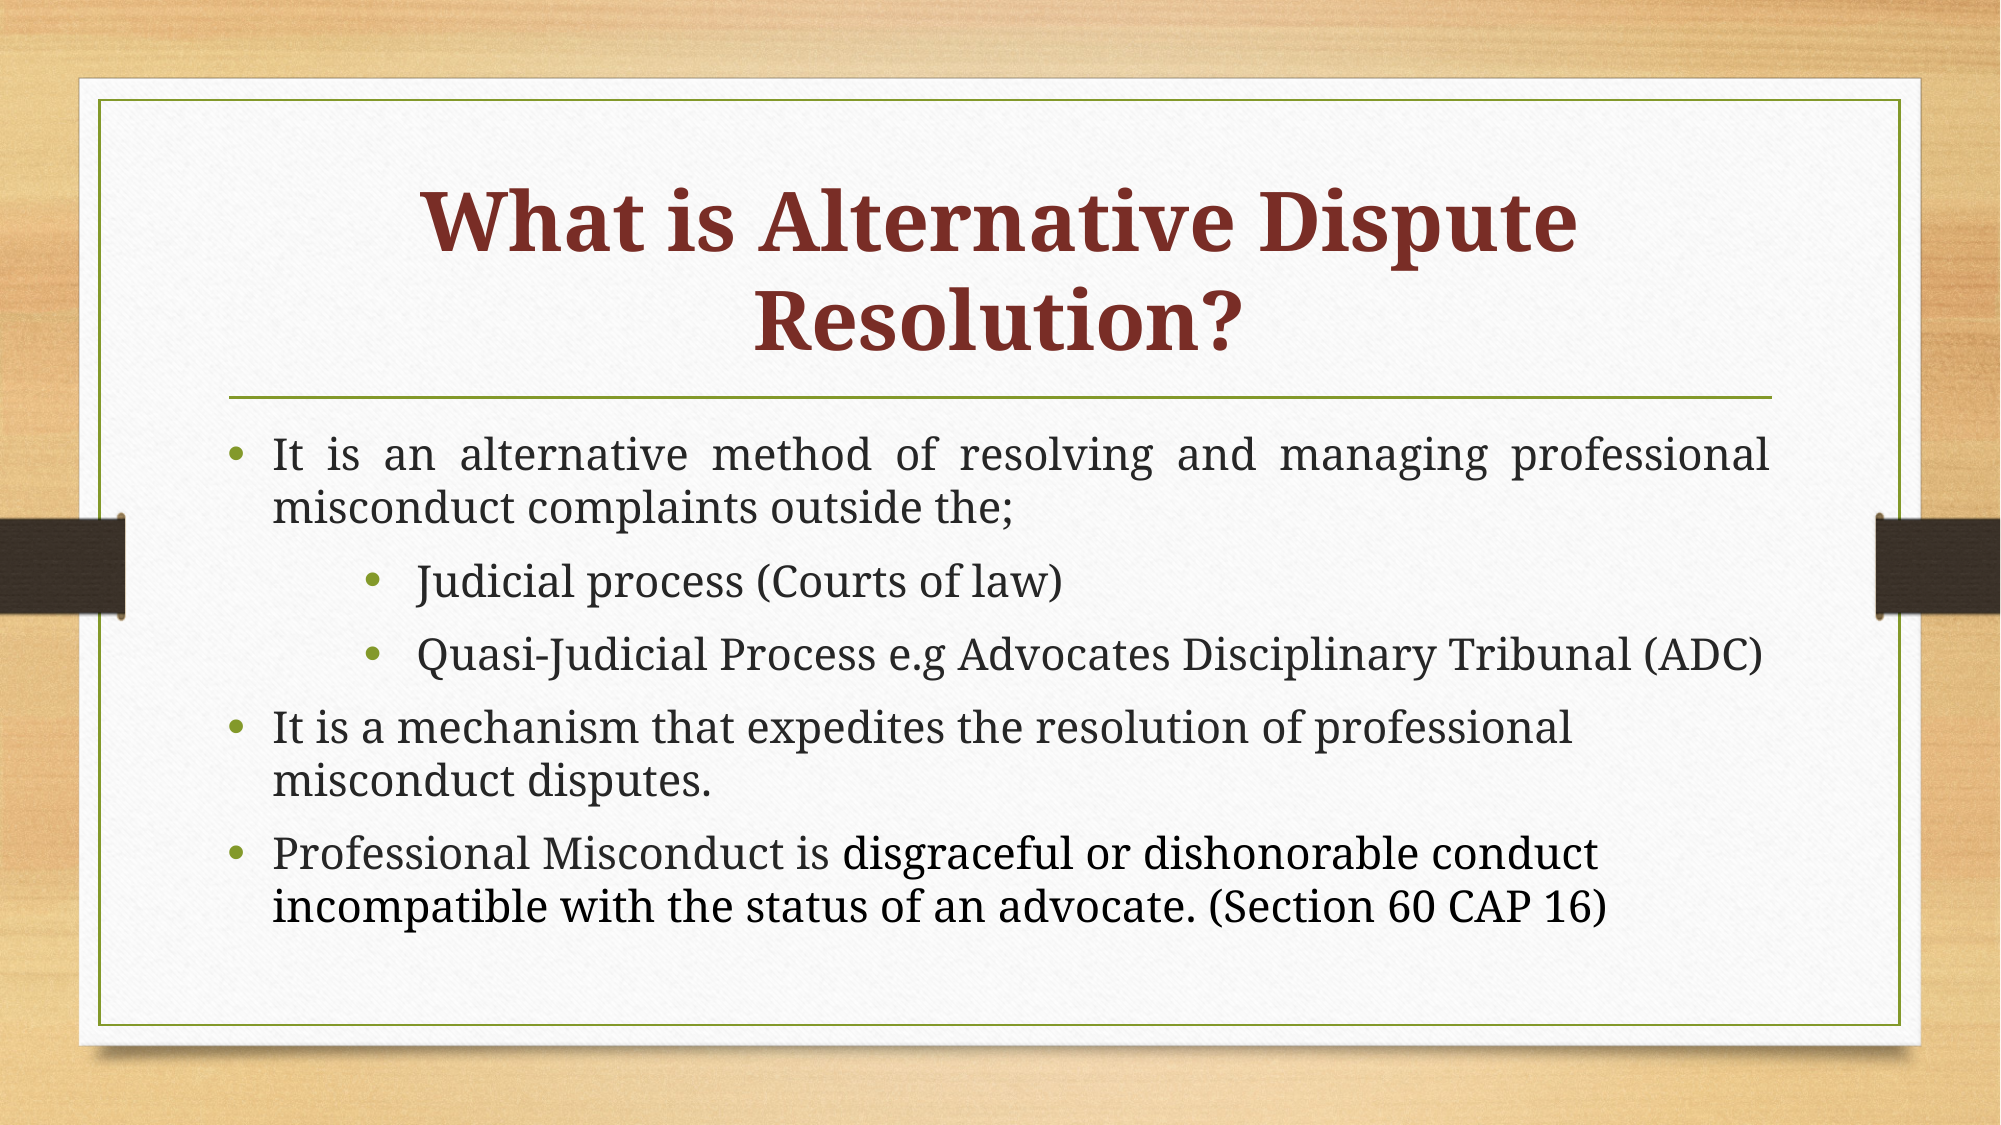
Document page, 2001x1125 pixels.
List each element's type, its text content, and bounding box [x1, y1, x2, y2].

title What is Alternative Dispute Resolution? [212, 161, 1788, 375]
list It is an alternative method of resolving and managing professional misconduct complaints outside the; Judicial process (Courts of law) Quasi-Judicial Process e.g Advocates Disciplinary Tribunal (ADC) It is a mechanism that expedites the resolution of professional misconduct disputes. Professional Misconduct is disgraceful or dishonorable conduct incompatible with the status of an advocate. (Section 60 CAP 16) [212, 419, 1788, 996]
picture [0, 0, 2001, 1125]
